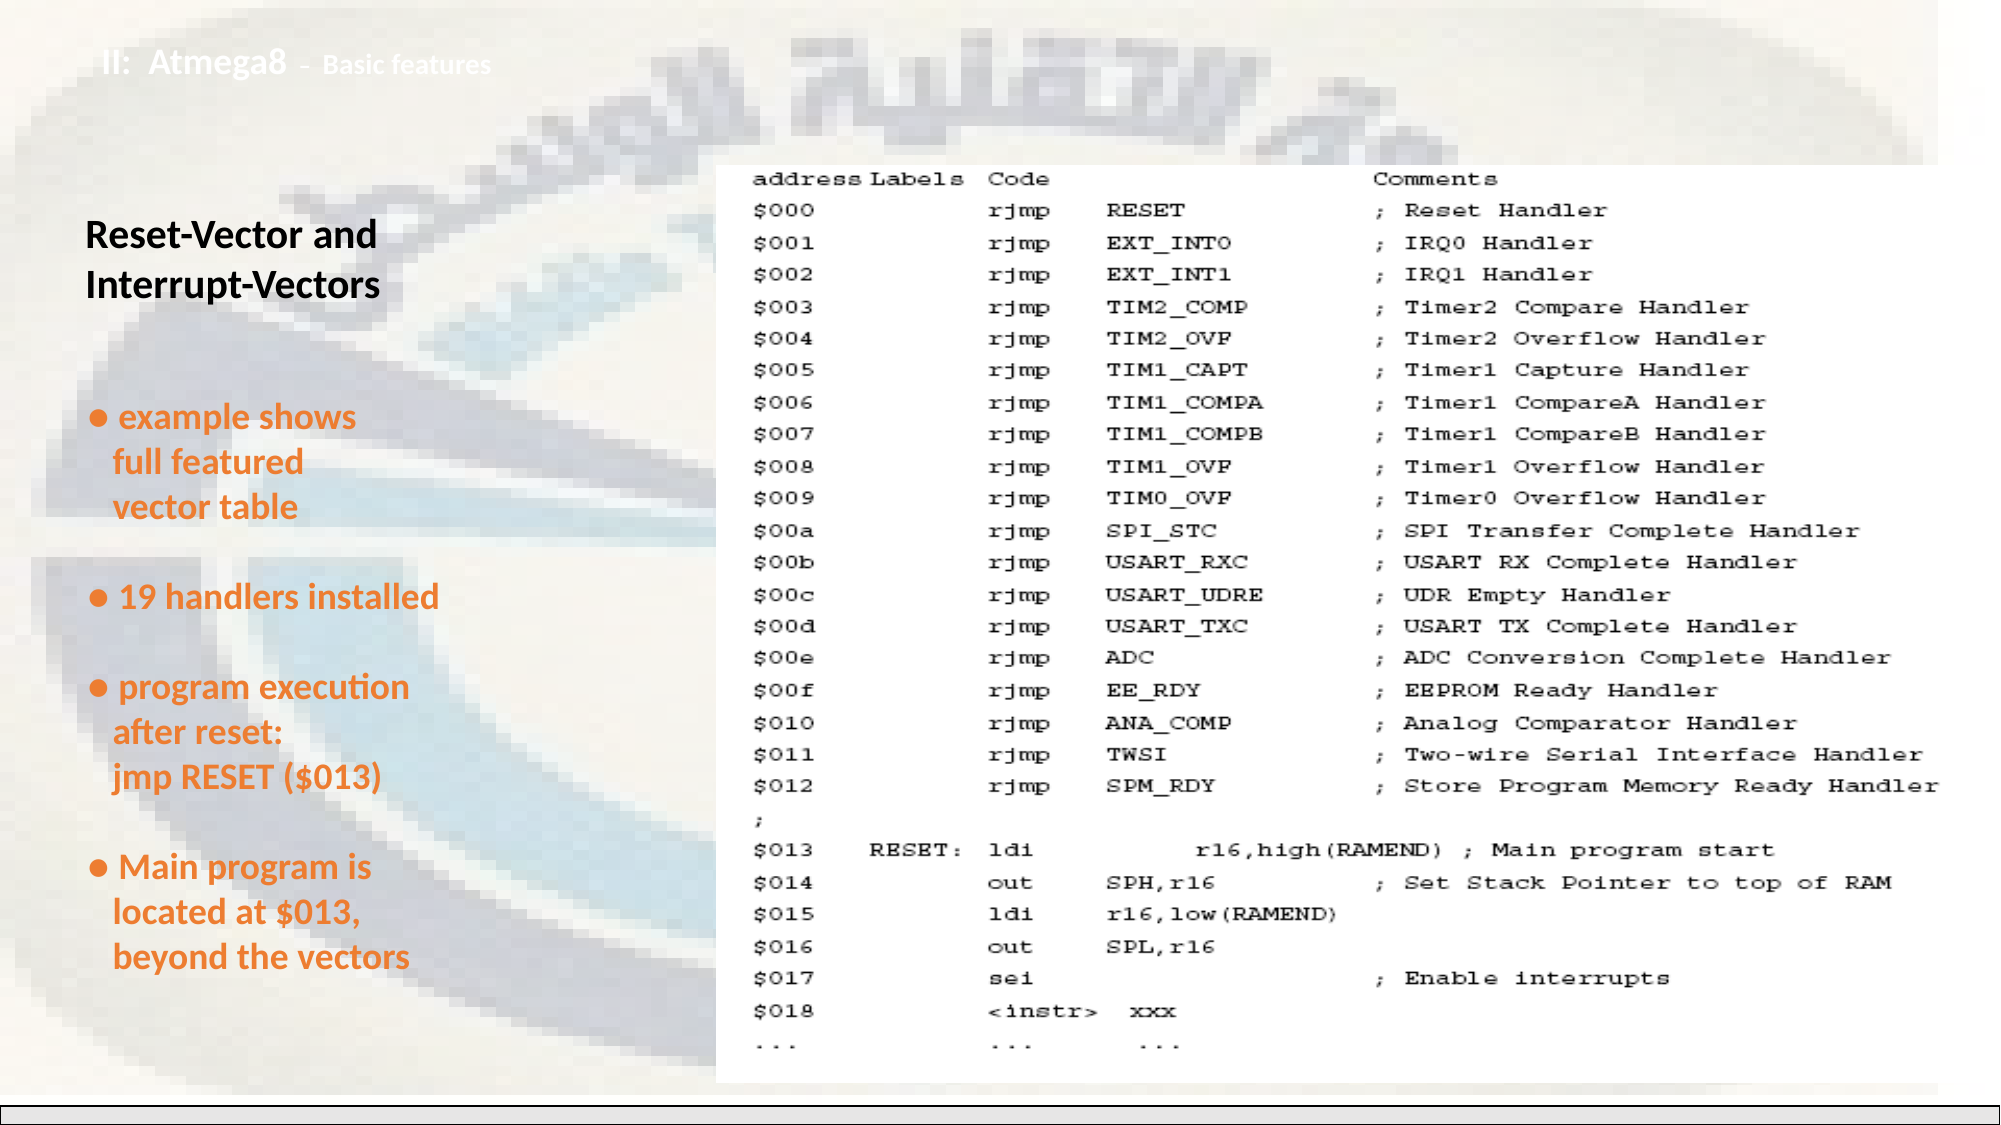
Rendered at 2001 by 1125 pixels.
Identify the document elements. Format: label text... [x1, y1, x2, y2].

picture [716, 165, 2000, 1083]
text_box Label Operator Operand[s] ;Comment INIT: mov ax, bx ; Copy contents of bx into ax Label - INIT: Operator - mov Operands - ax and bx Comment - alphanumeric string between ; and \n Not case sensitive Unlike other assemblers, destination operand is first mov is the mnemonic that the assembler translates into an opcode [0, 0, 2000, 1105]
text_box Reset-Vector and Interrupt-Vectors [70, 148, 1930, 359]
text_box ● example shows full featured vector table ● 19 handlers installed ● program execution after reset: jmp RESET ($013) ● Main program is located at $013, beyond the vectors [72, 384, 456, 985]
text_box [0, 1105, 2000, 1125]
text_box II: Atmega8 – Basic features [86, 29, 1457, 90]
